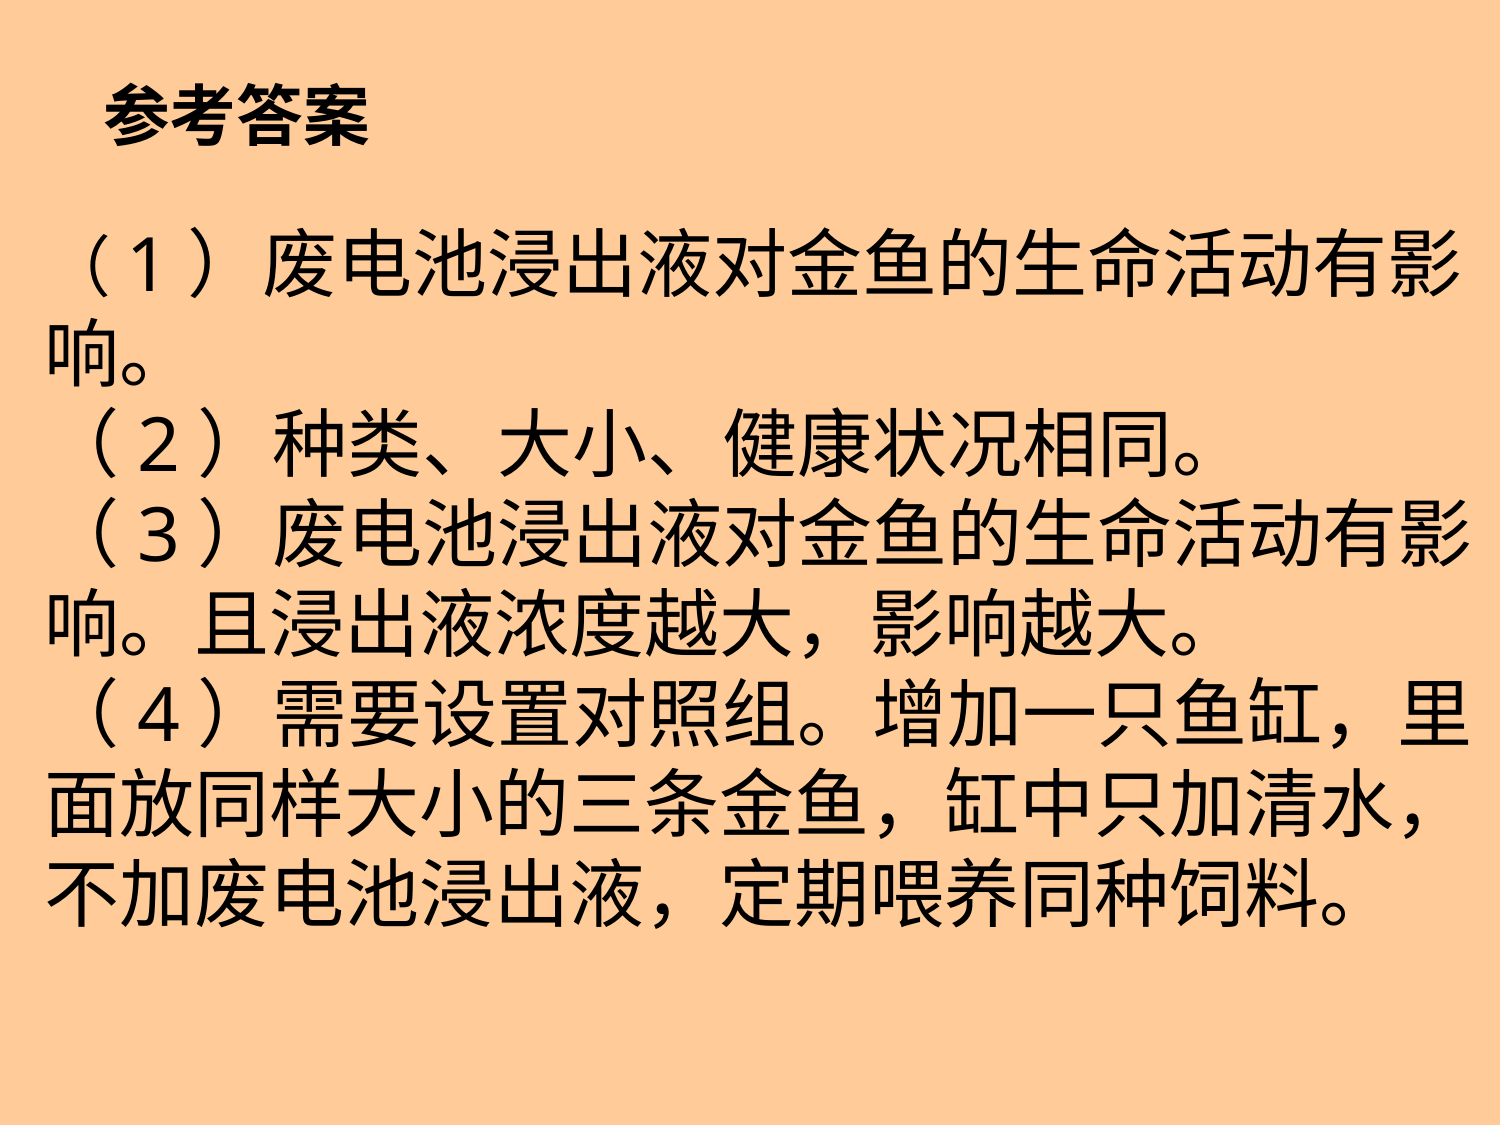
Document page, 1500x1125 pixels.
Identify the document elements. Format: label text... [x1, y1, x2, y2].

text_box （1）废电池浸出液对金鱼的生命活动有影响。 （2）种类、大小、健康状况相同。 （3）废电池浸出液对金鱼的生命活动有影响。且浸出液浓度越大，影响越大。 （4）需要设置对照组。增加一只鱼缸，里面放同样大小的三条金鱼，缸中只加清水，不加废电池浸出液，定期喂养同种饲料。 [29, 207, 1500, 944]
text_box 参考答案 [88, 66, 420, 162]
